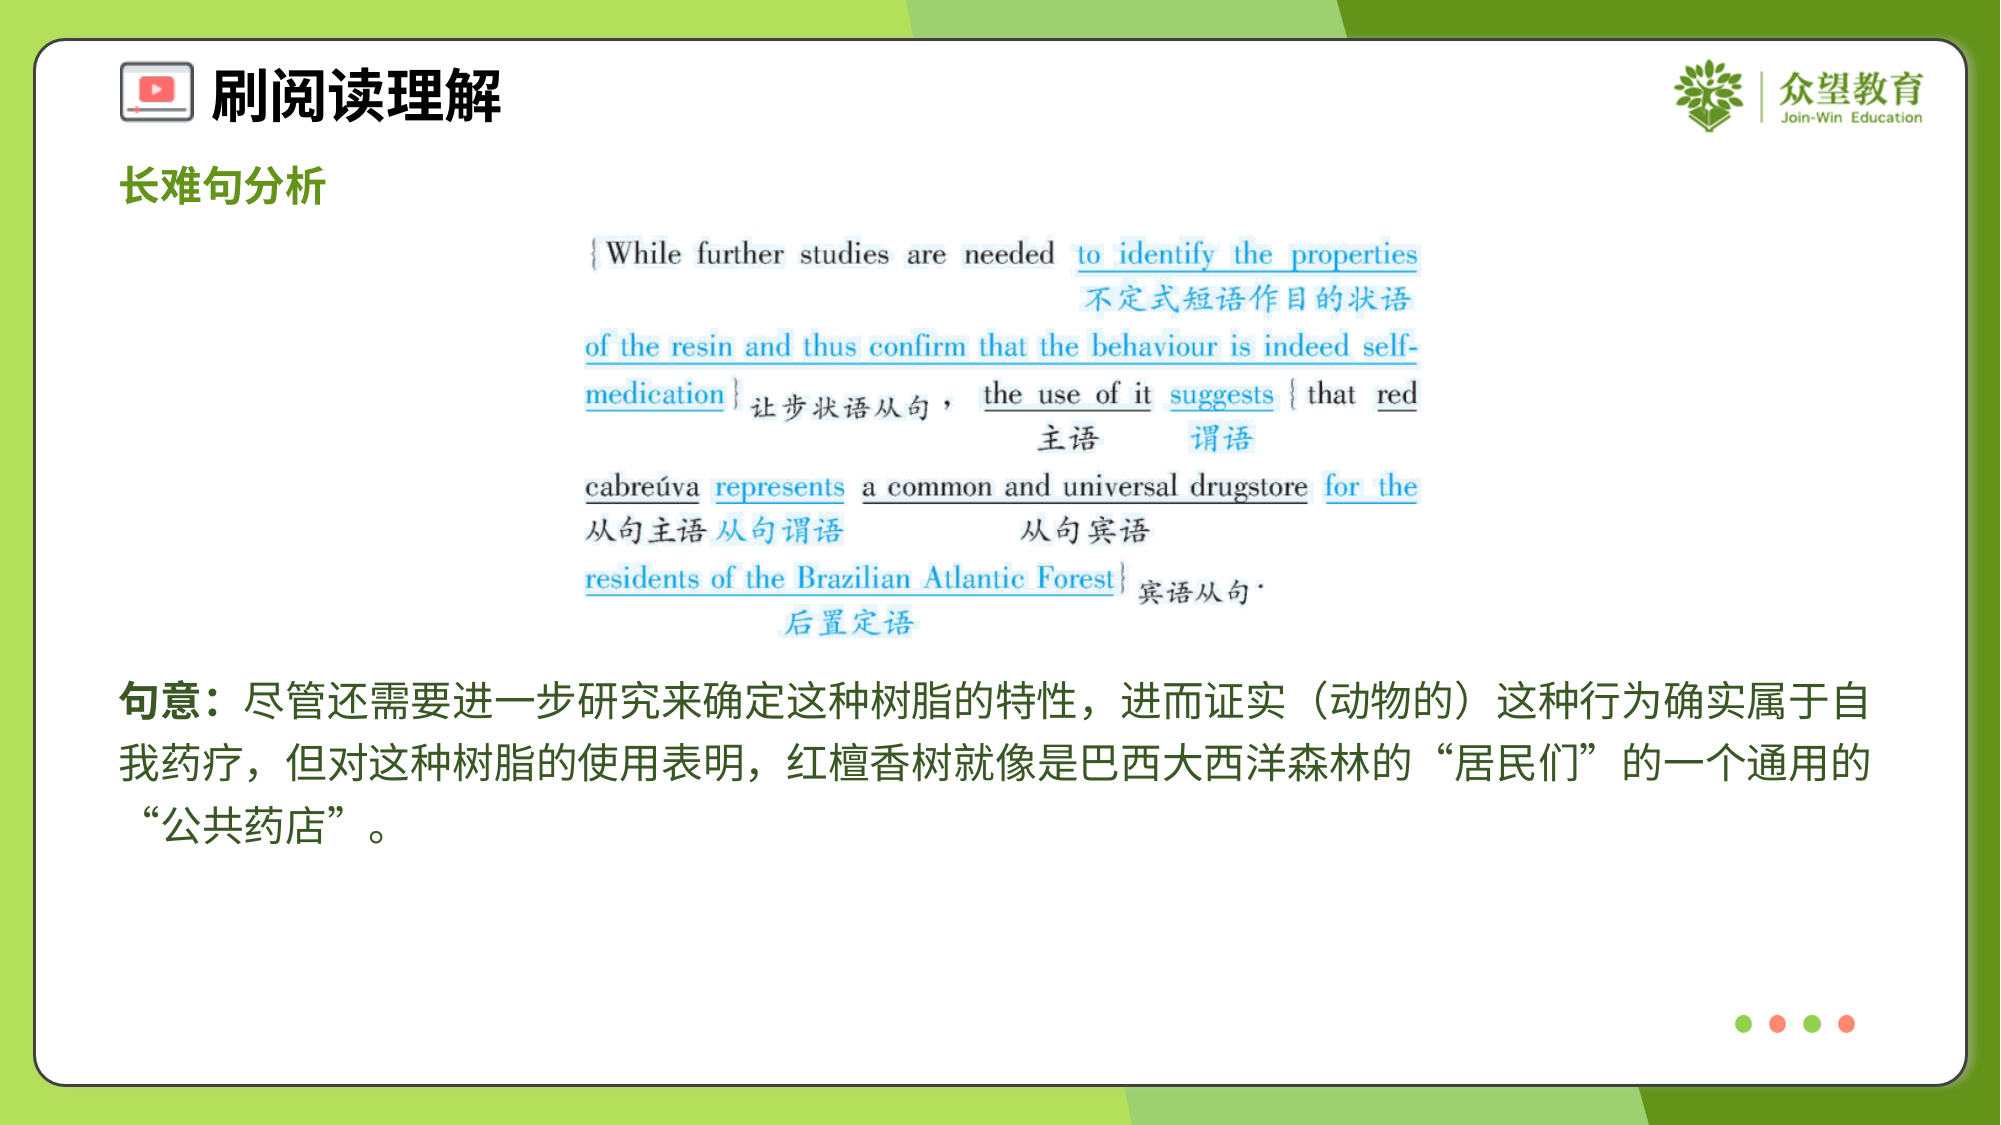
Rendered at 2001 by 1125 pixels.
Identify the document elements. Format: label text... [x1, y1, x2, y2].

text_box 句意：尽管还需要进一步研究来确定这种树脂的特性，进而证实（动物的）这种行为确实属于自我药疗，但对这种树脂的使用表明，红檀香树就像是巴西大西洋森林的“居民们”的一个通用的“公共药店”。 [118, 662, 1883, 845]
text_box 长难句分析 [118, 147, 1883, 206]
picture [0, 0, 2000, 1125]
